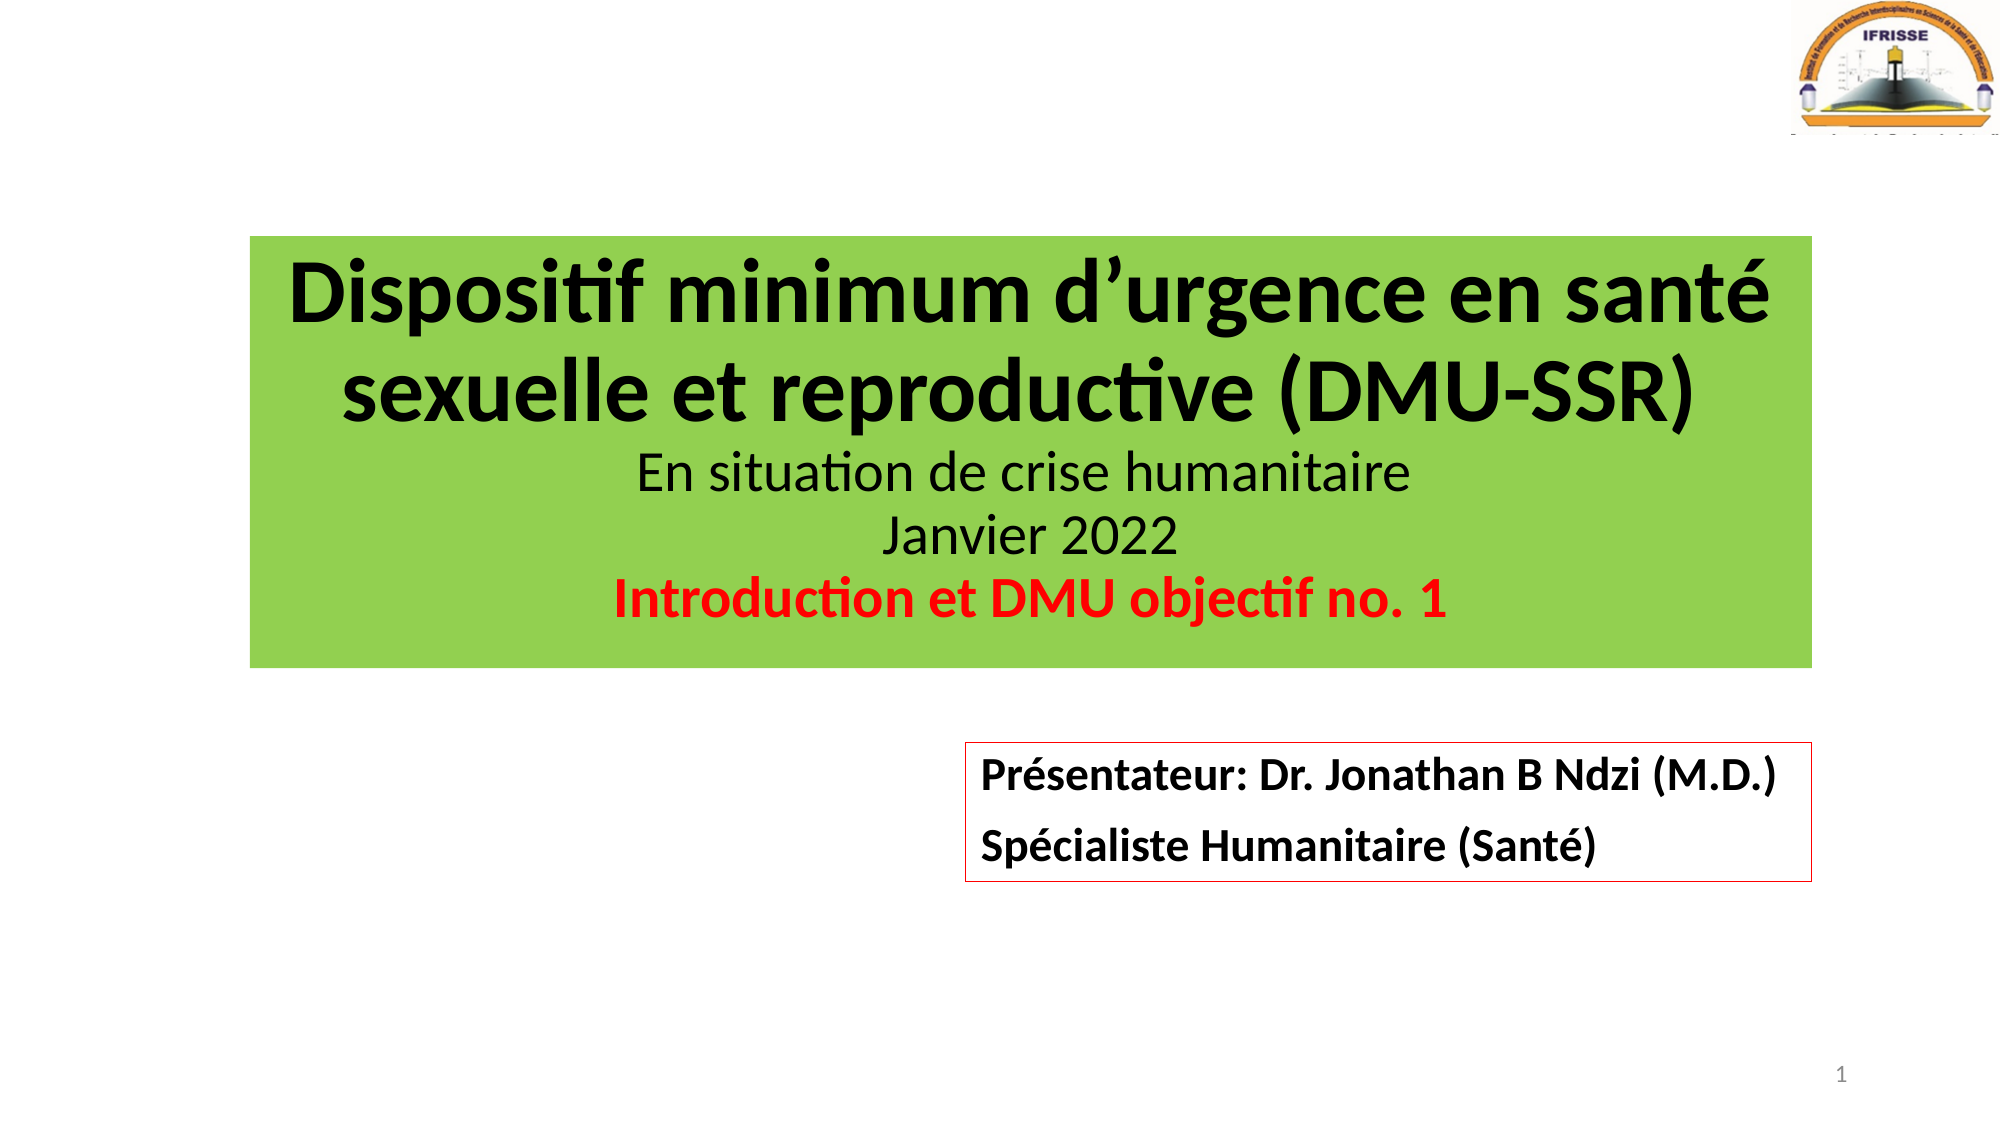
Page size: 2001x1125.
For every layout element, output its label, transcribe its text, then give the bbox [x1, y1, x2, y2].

picture [1791, 0, 2000, 135]
slide_number 1 [1412, 1042, 1863, 1103]
title Dispositif minimum d’urgence en santé sexuelle et reproductive (DMU-SSR) En situation de crise humanitaire Janvier 2022 Introduction et DMU objectif no. 1 [249, 236, 1812, 669]
subtitle Présentateur: Dr. Jonathan B Ndzi (M.D.) Spécialiste Humanitaire (Santé) [965, 742, 1812, 882]
